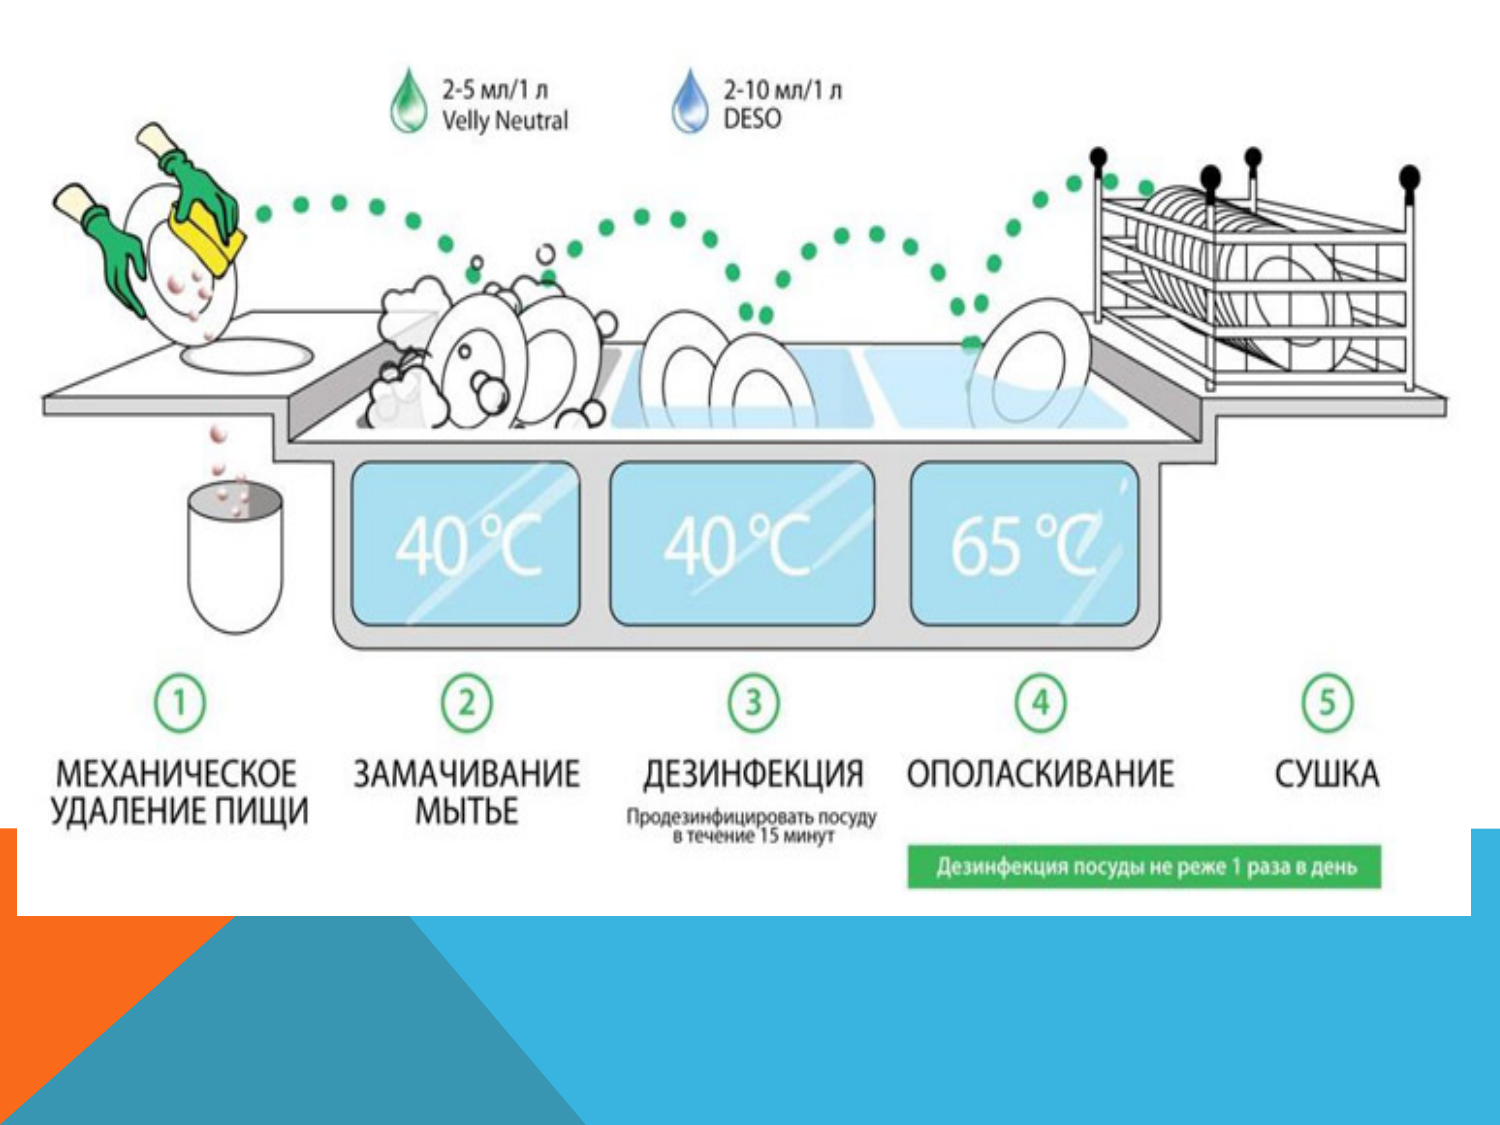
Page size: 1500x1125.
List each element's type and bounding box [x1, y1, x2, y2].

list [17, 30, 1471, 916]
